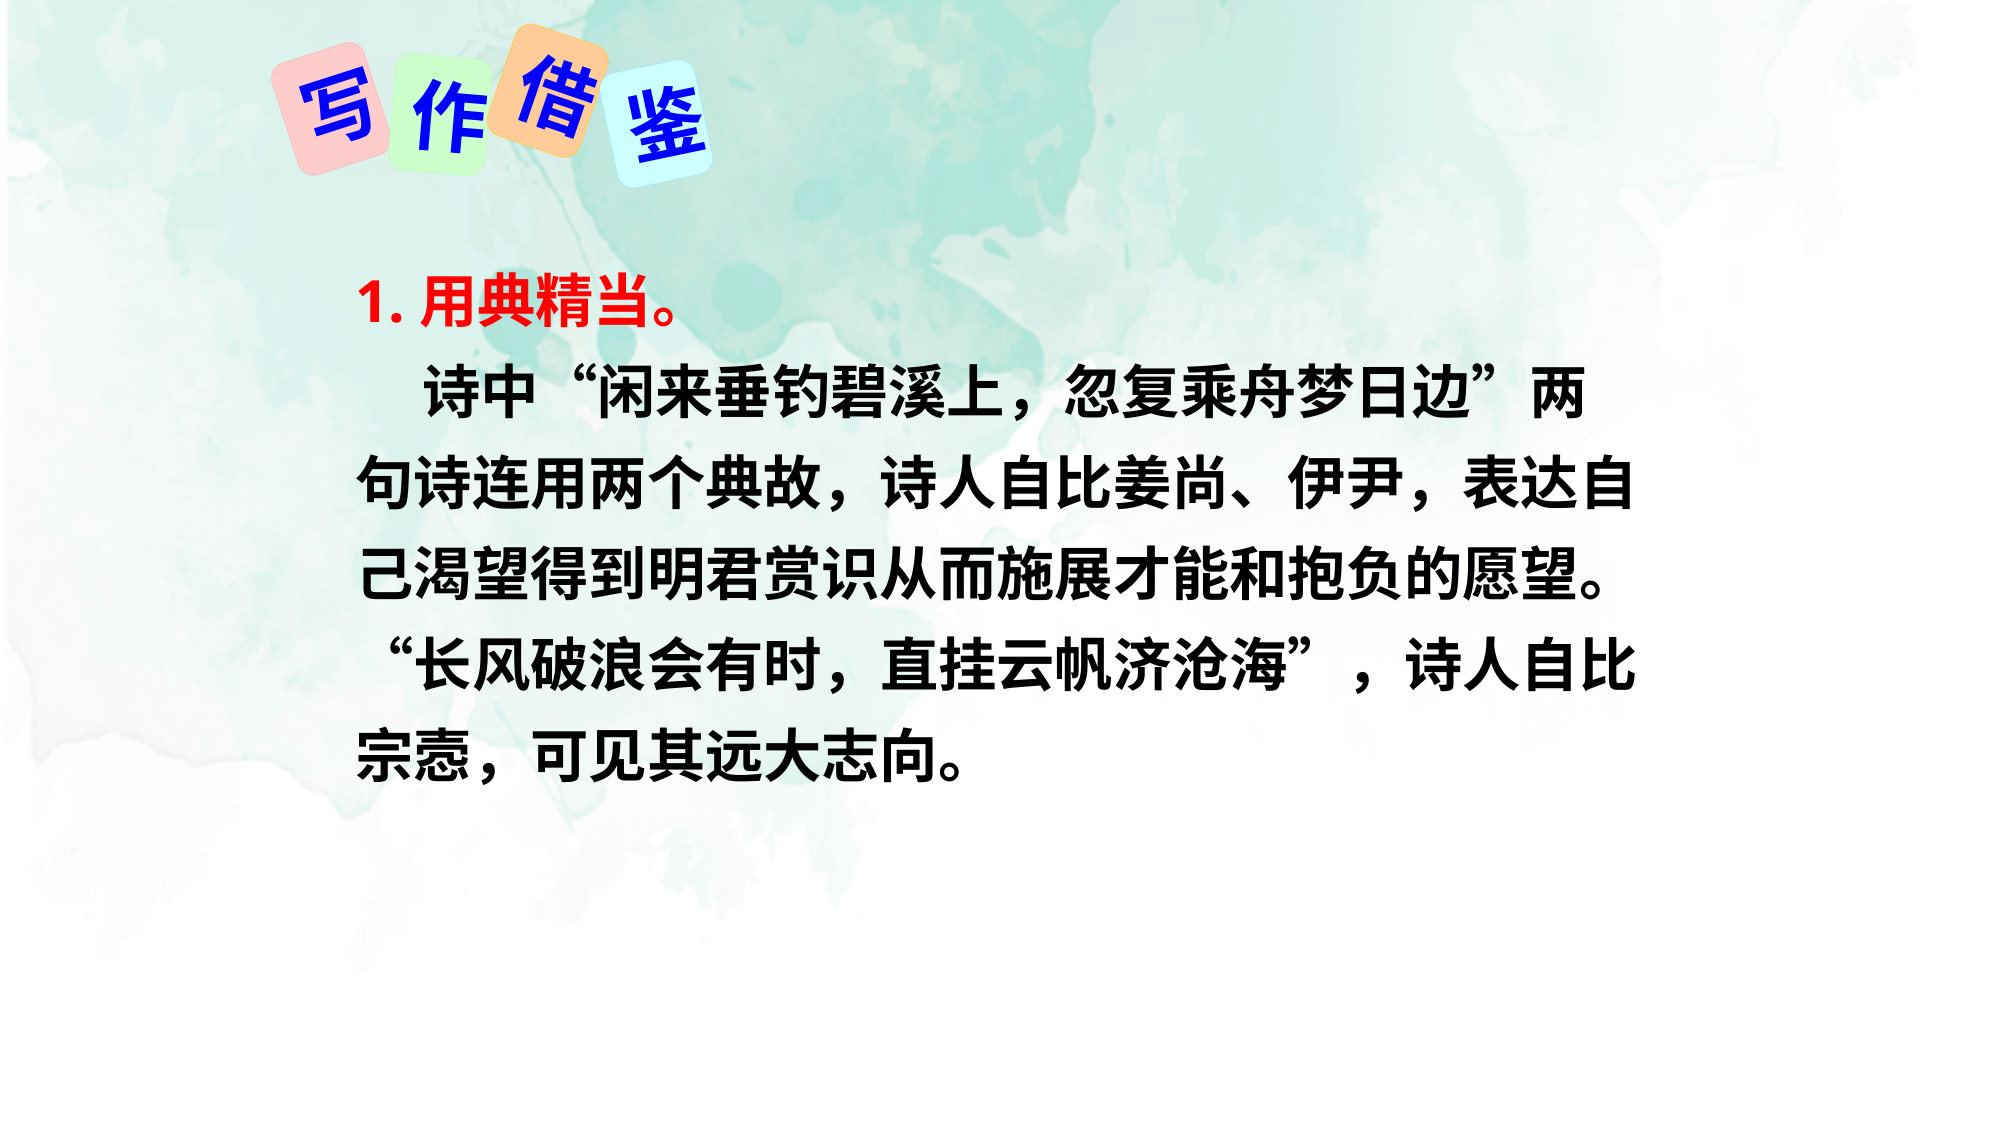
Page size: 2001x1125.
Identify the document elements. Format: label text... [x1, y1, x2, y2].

picture [0, 0, 2000, 1125]
text_box 1.用典精当。 诗中“闲来垂钓碧溪上，忽复乘舟梦日边”两句诗连用两个典故，诗人自比姜尚、伊尹，表达自己渴望得到明君赏识从而施展才能和抱负的愿望。“长风破浪会有时，直挂云帆济沧海”，诗人自比宗悫，可见其远大志向。 [335, 233, 1664, 799]
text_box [282, 32, 705, 183]
